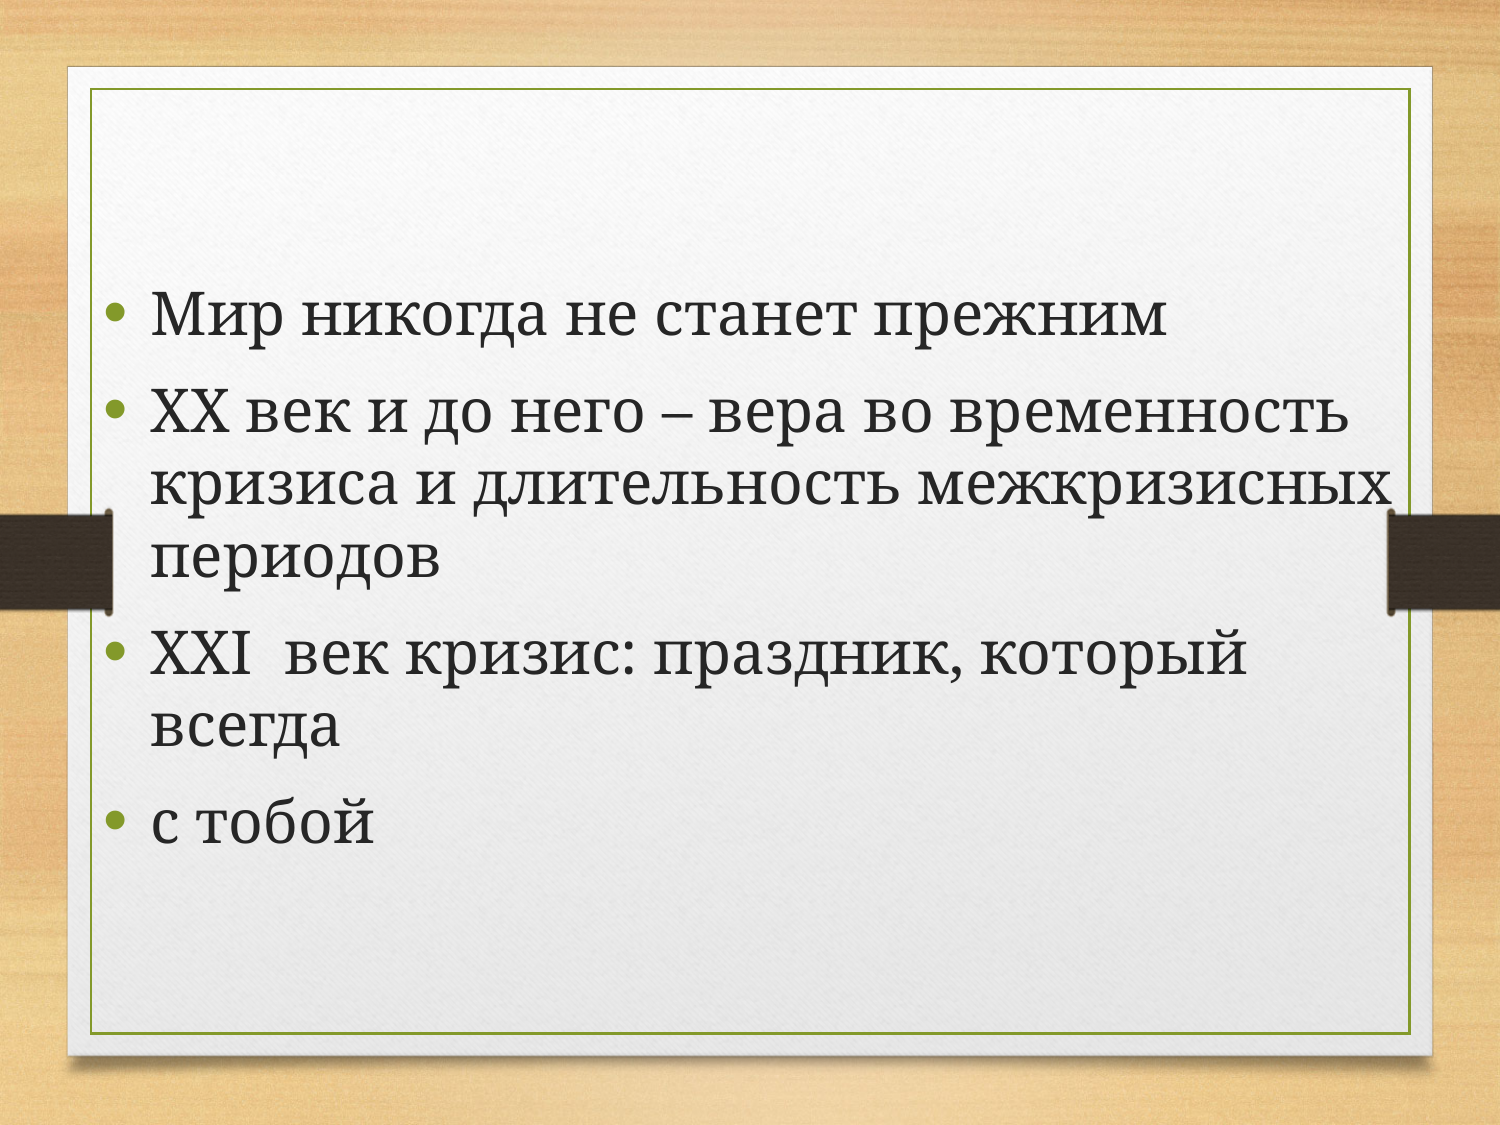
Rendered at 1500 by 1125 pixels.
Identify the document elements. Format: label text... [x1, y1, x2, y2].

list Мир никогда не станет прежним ХХ век и до него – вера во временность кризиса и длительность межкризисных периодов XXI век кризис: праздник, который всегда с тобой [88, 267, 1439, 1011]
picture [0, 0, 1500, 1125]
